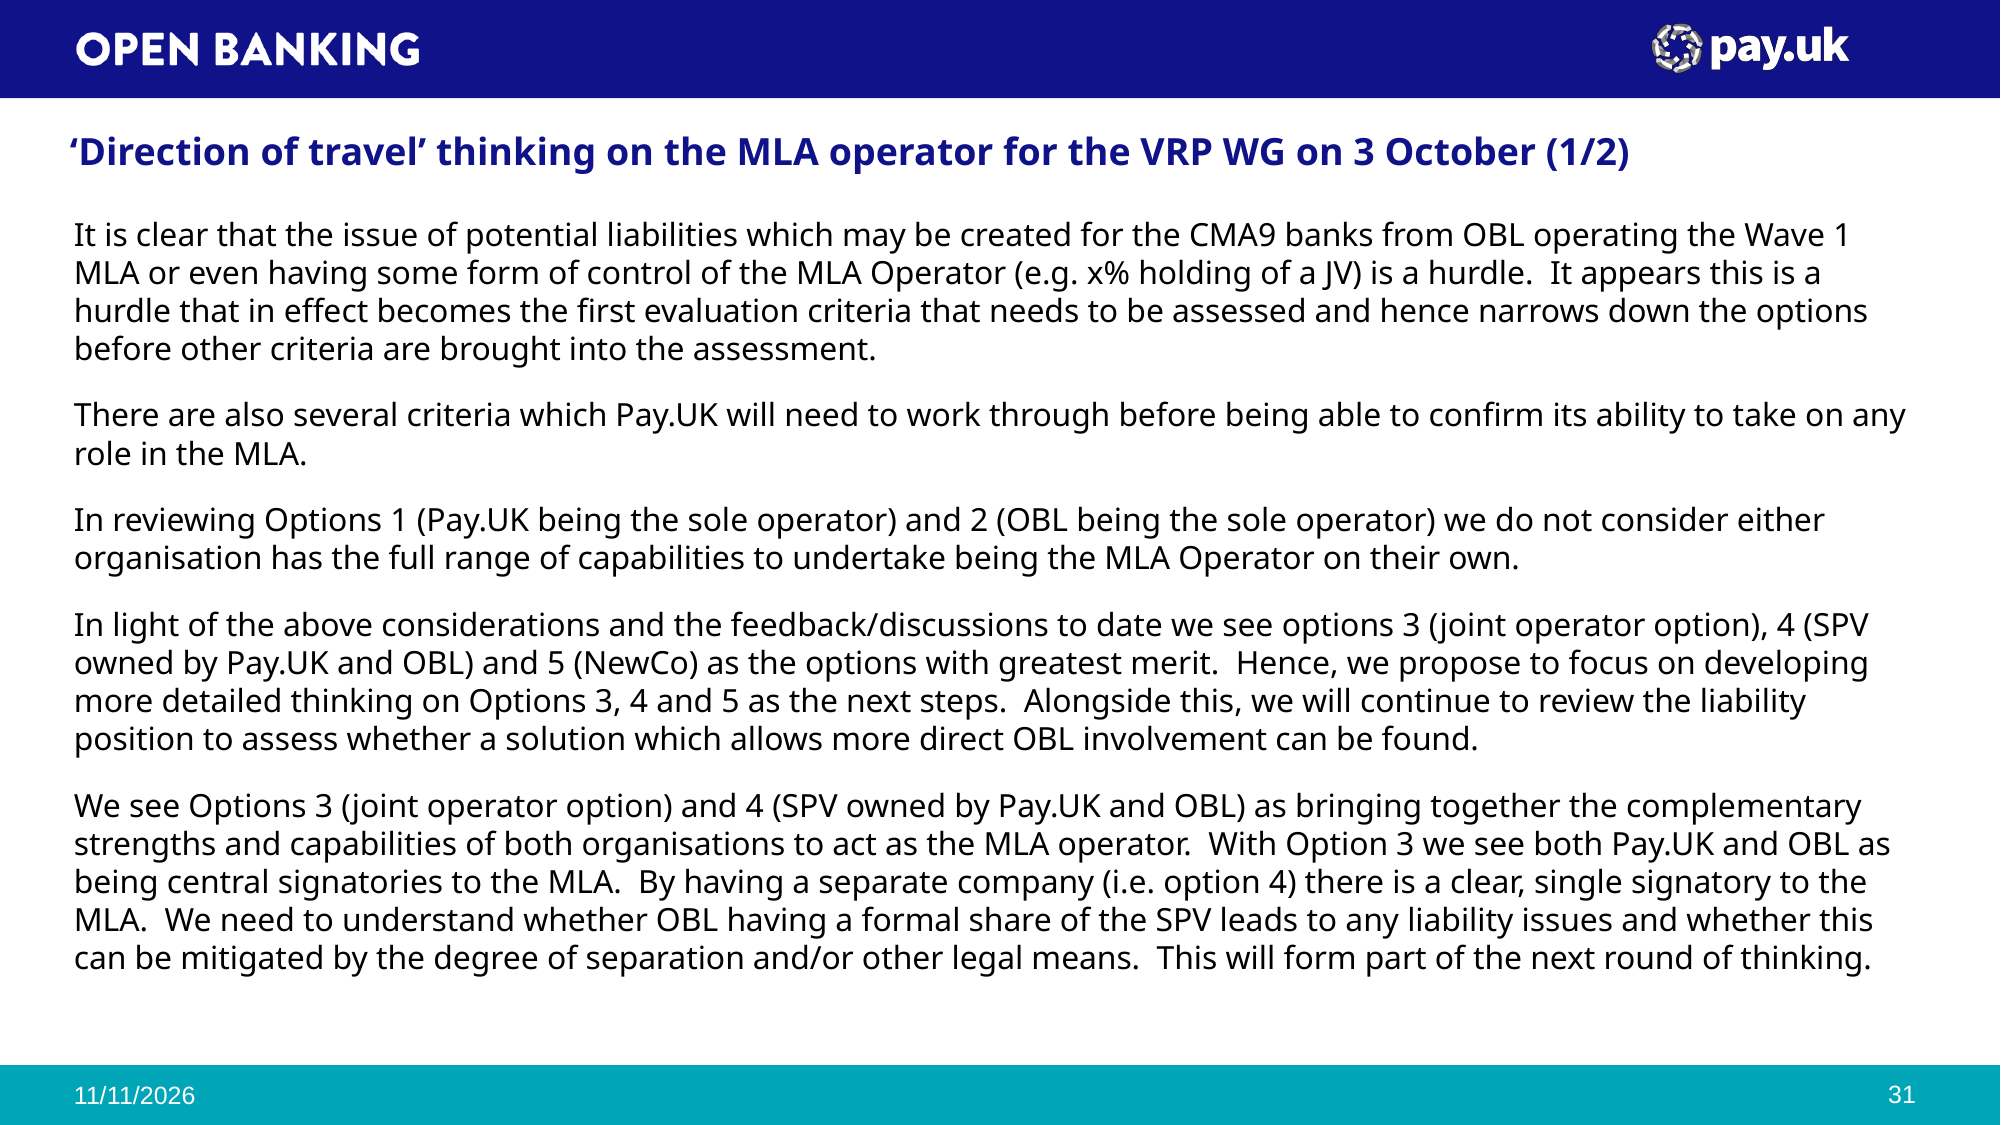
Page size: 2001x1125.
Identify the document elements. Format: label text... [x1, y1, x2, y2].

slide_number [59, 1065, 509, 1125]
picture [43, 0, 452, 99]
list It is clear that the issue of potential liabilities which may be created for the CMA9 banks from OBL operating the Wave 1 MLA or even having some form of control of the MLA Operator (e.g. x% holding of a JV) is a hurdle. It appears this is a hurdle that in effect becomes the first evaluation criteria that needs to be assessed and hence narrows down the options before other criteria are brought into the assessment. There are also several criteria which Pay.UK will need to work through before being able to confirm its ability to take on any role in the MLA. In reviewing Options 1 (Pay.UK being the sole operator) and 2 (OBL being the sole operator) we do not consider either organisation has the full range of capabilities to undertake being the MLA Operator on their own. In light of the above considerations and the feedback/discussions to date we see options 3 (joint operator option), 4 (SPV owned by Pay.UK and OBL) and 5 (NewCo) as the options with greatest merit. Hence, we propose to focus on developing more detailed thinking on Options 3, 4 and 5 as the next steps. Alongside this, we will continue to review the liability position to assess whether a solution which allows more direct OBL involvement can be found. We see Options 3 (joint operator option) and 4 (SPV owned by Pay.UK and OBL) as bringing together the complementary strengths and capabilities of both organisations to act as the MLA operator. With Option 3 we see both Pay.UK and OBL as being central signatories to the MLA. By having a separate company (i.e. option 4) there is a clear, single signatory to the MLA. We need to understand whether OBL having a formal share of the SPV leads to any liability issues and whether this can be mitigated by the degree of separation and/or other legal means. This will form part of the next round of thinking. [59, 206, 1936, 1018]
title ‘Direction of travel’ thinking on the MLA operator for the VRP WG on 3 October (1/2) [54, 125, 1744, 207]
picture [1644, 12, 1856, 78]
footer [662, 1064, 1338, 1124]
slide_number 31 [1412, 1064, 1932, 1124]
